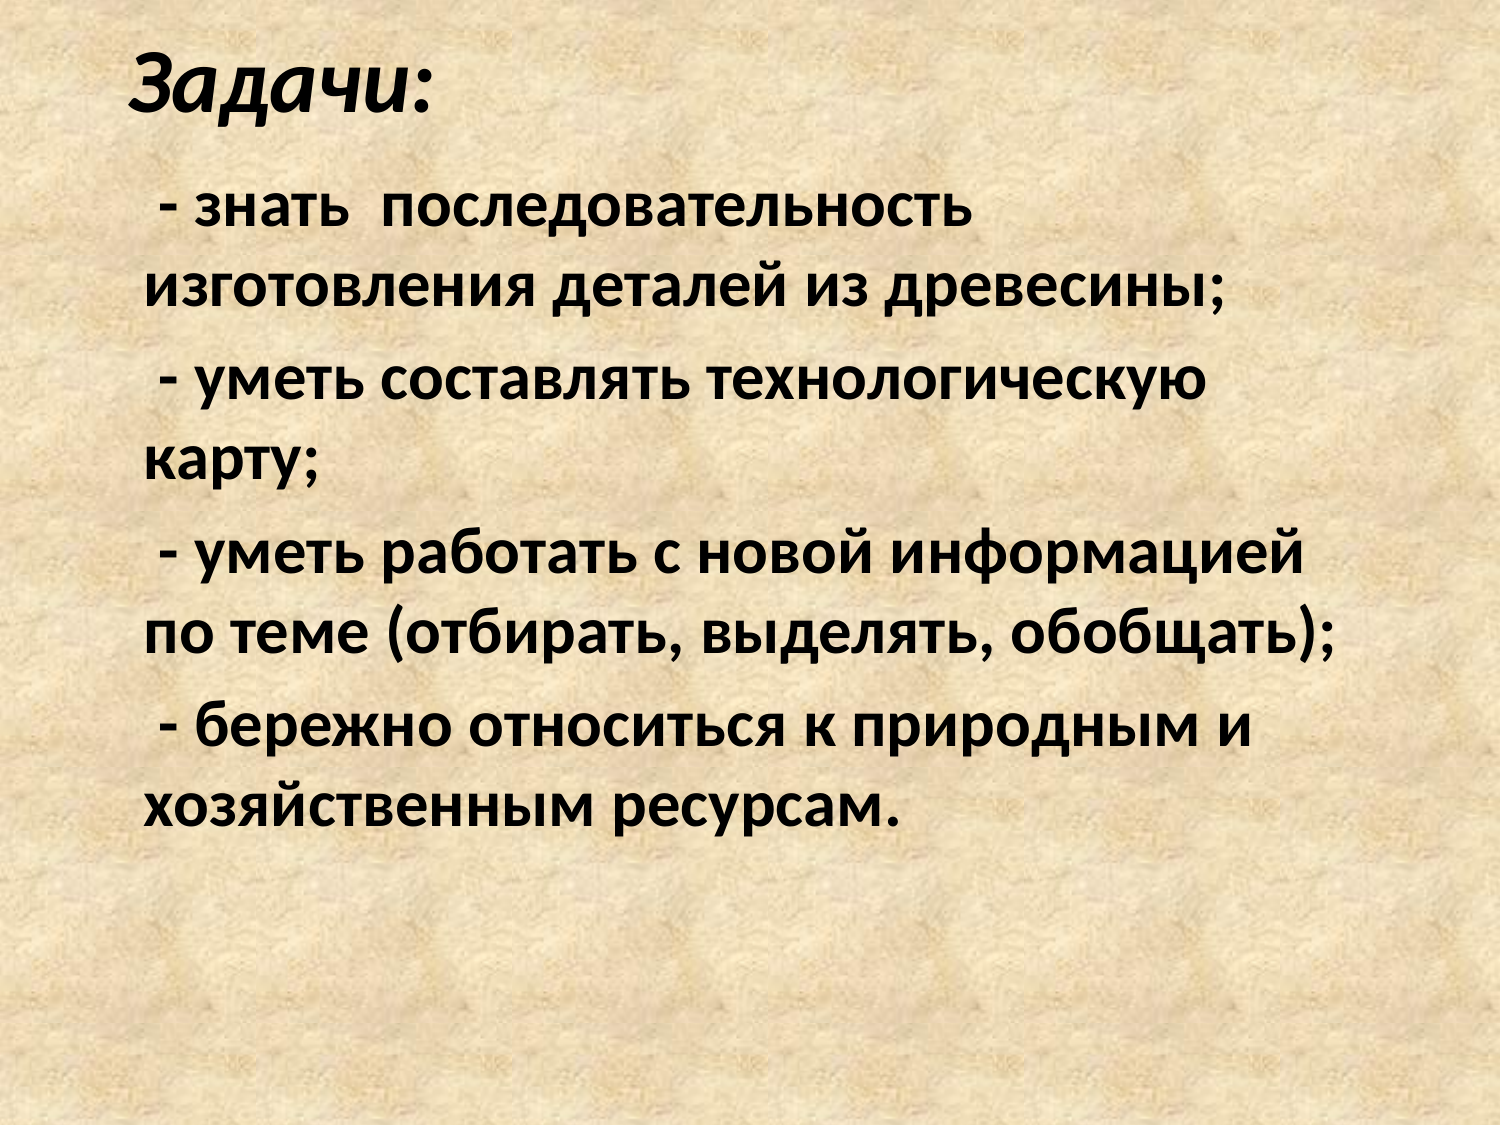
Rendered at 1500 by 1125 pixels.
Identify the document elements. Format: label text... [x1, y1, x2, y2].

subtitle - знать последовательность изготовления деталей из древесины; - уметь составлять технологическую карту; - уметь работать с новой информацией по теме (отбирать, выделять, обобщать); - бережно относиться к природным и хозяйственным ресурсам. [128, 152, 1395, 973]
picture [0, 0, 1500, 1125]
title Задачи: [112, 23, 1388, 129]
